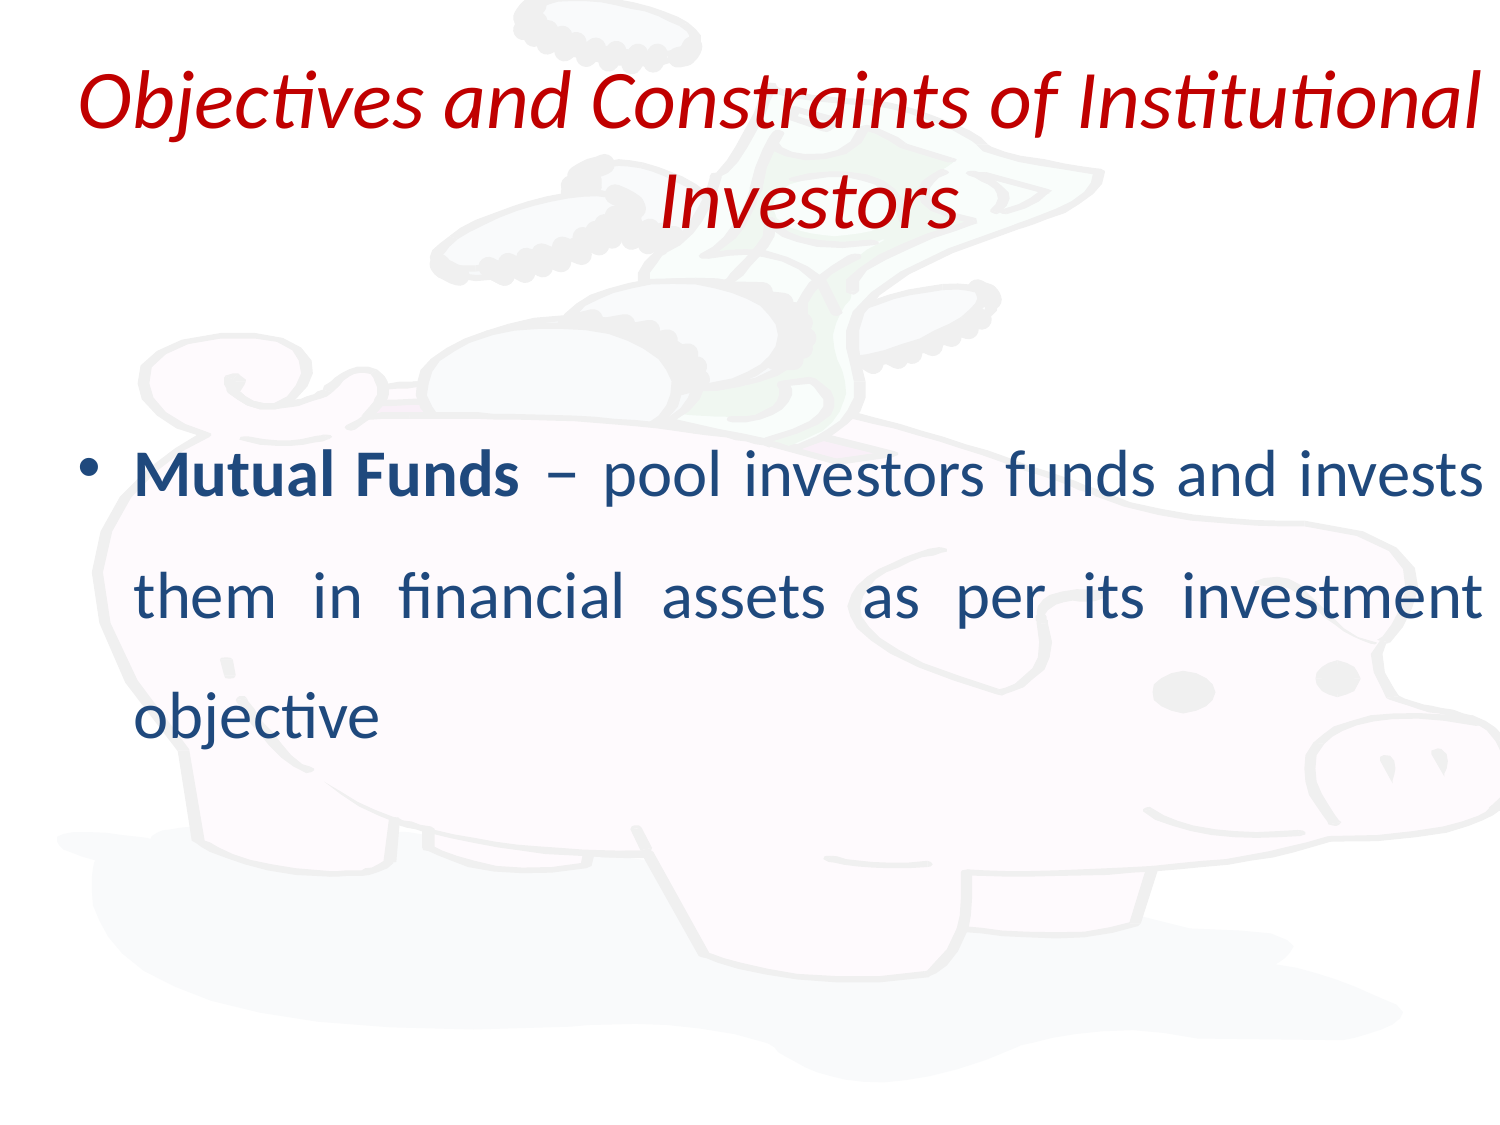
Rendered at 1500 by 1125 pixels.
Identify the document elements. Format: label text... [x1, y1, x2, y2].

list Objectives and Constraints of Institutional Investors Mutual Funds – pool investors funds and invests them in financial assets as per its investment objective [62, 37, 1500, 1025]
